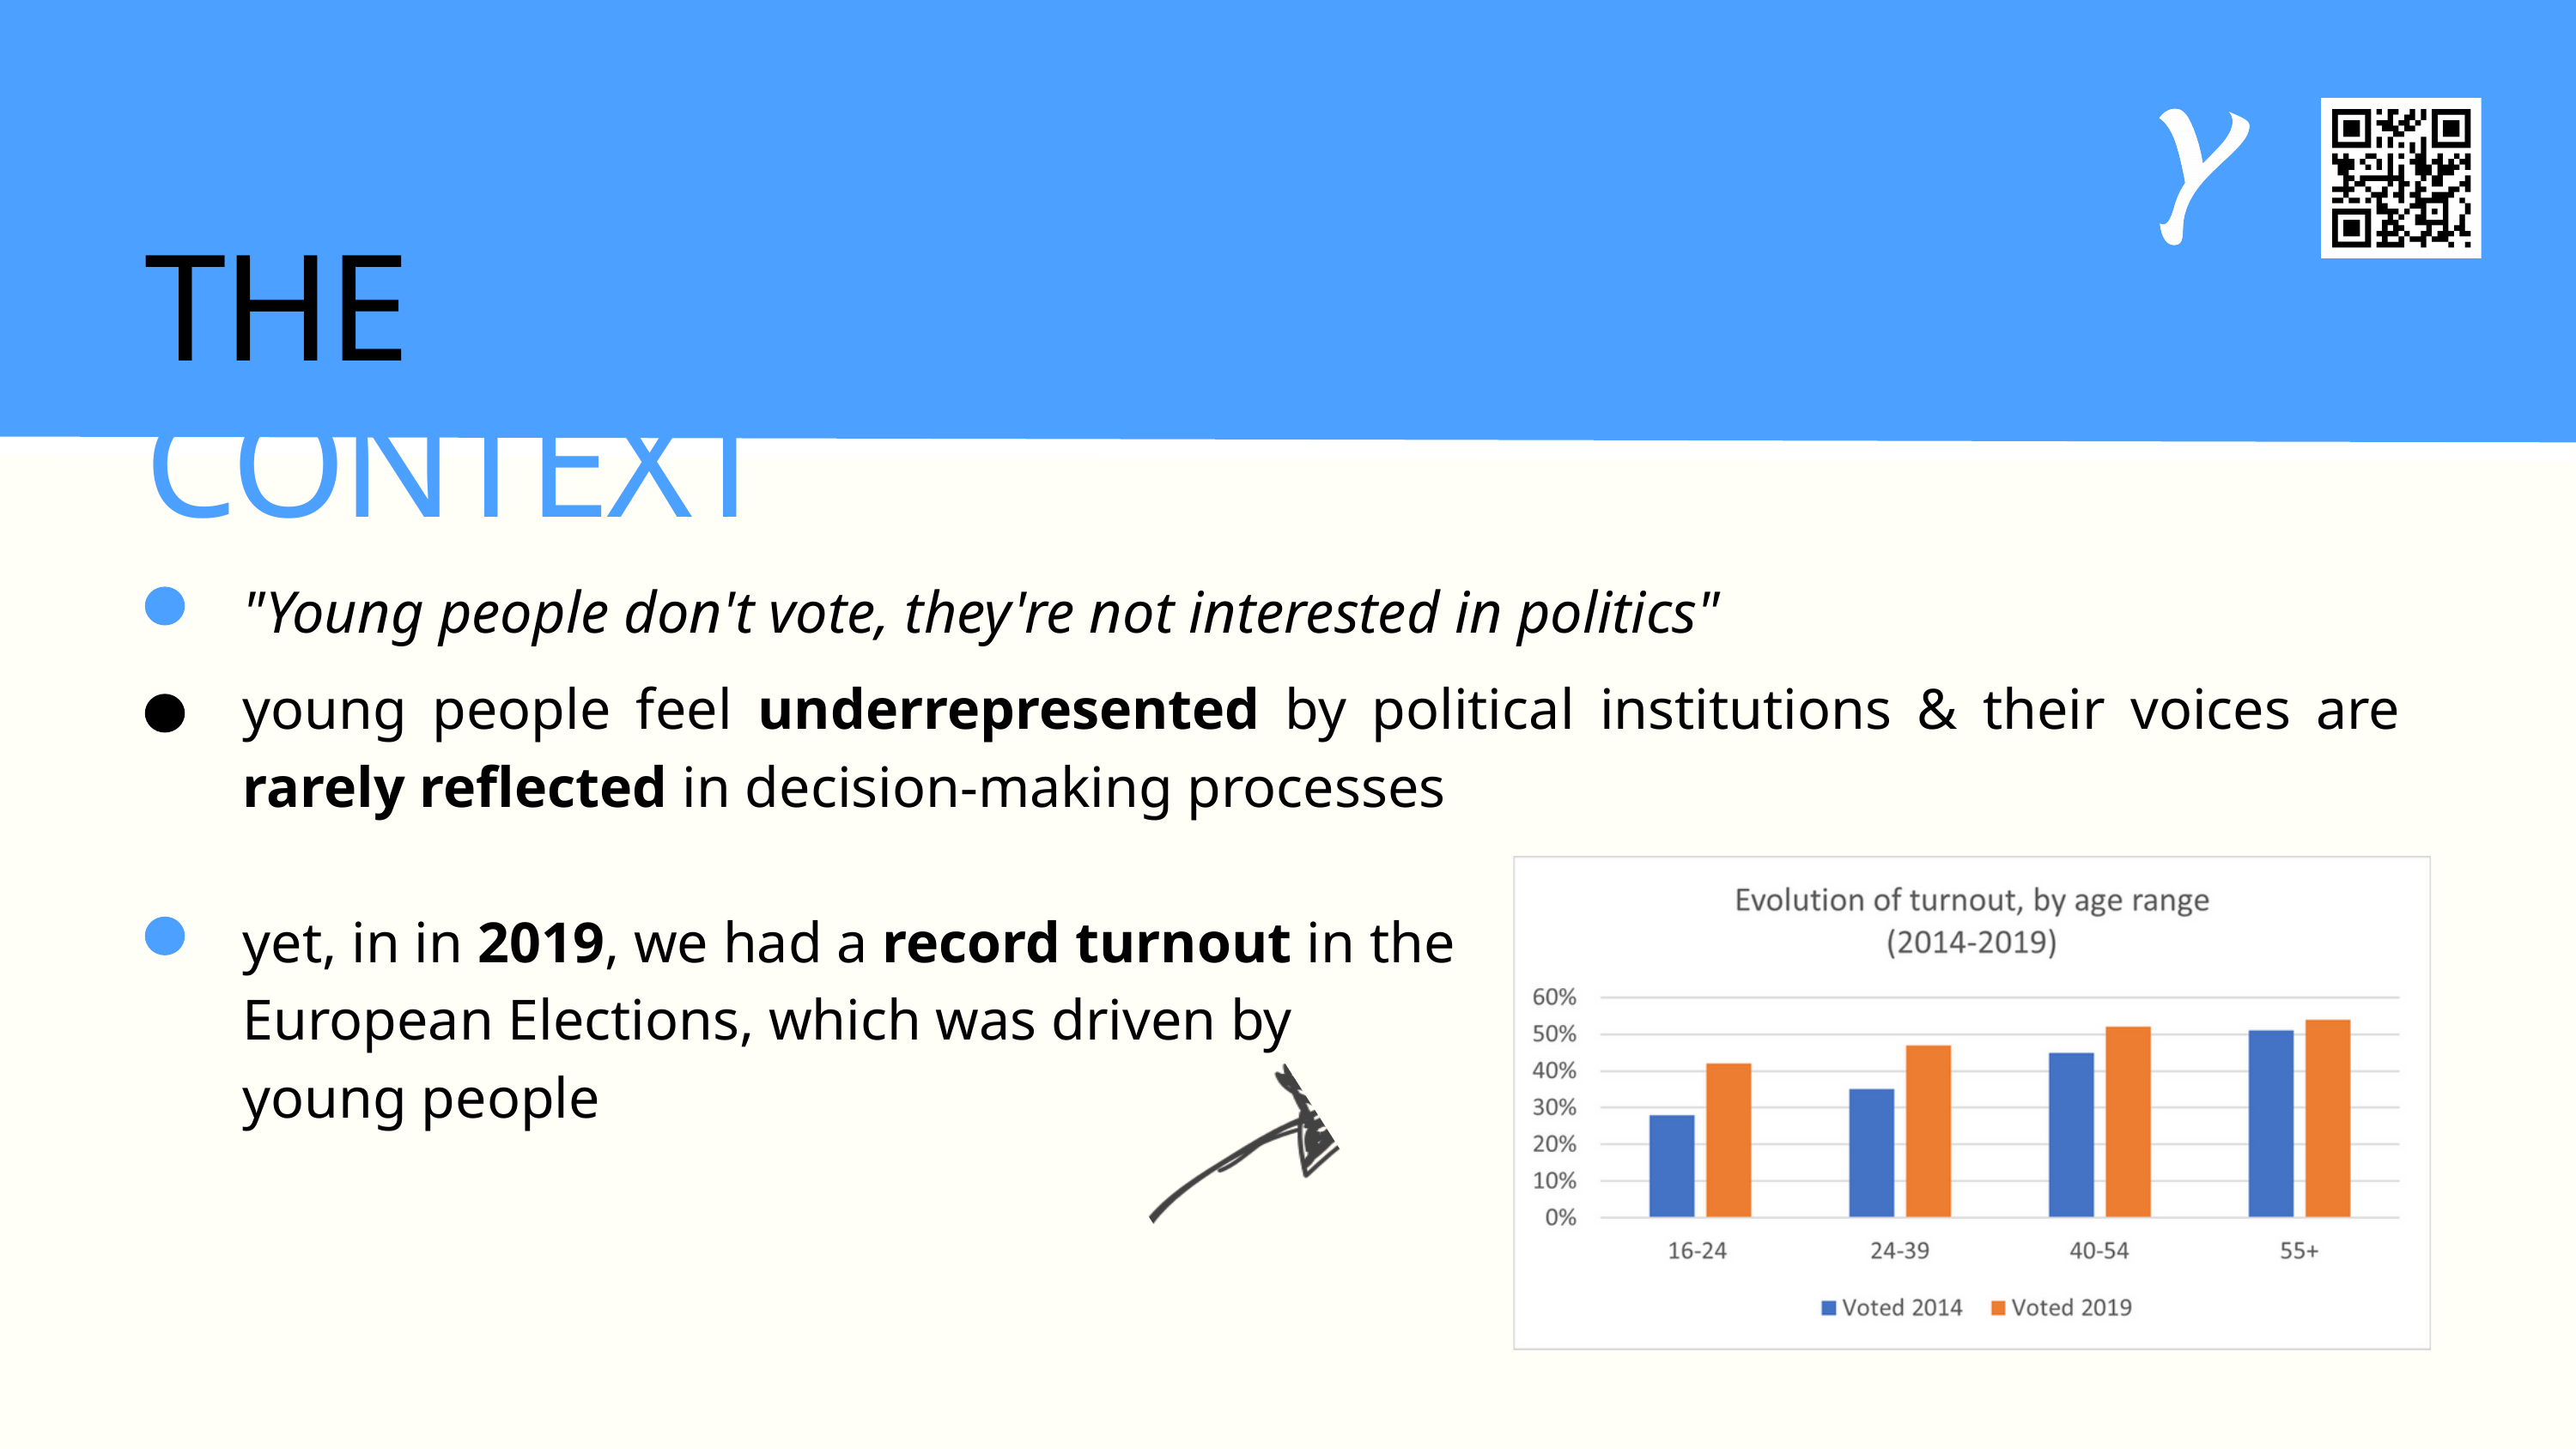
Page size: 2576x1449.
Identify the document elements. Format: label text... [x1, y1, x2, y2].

text_box young people feel underrepresented by political institutions & their voices are rarely reflected in decision-making processes yet, in in 2019, we had a record turnout in the European Elections, which was driven by young people [242, 663, 2402, 1130]
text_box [144, 916, 185, 956]
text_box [144, 586, 185, 626]
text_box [0, 0, 2576, 651]
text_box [144, 694, 185, 733]
text_box [1116, 1059, 1419, 1379]
text_box [1513, 856, 2432, 1350]
